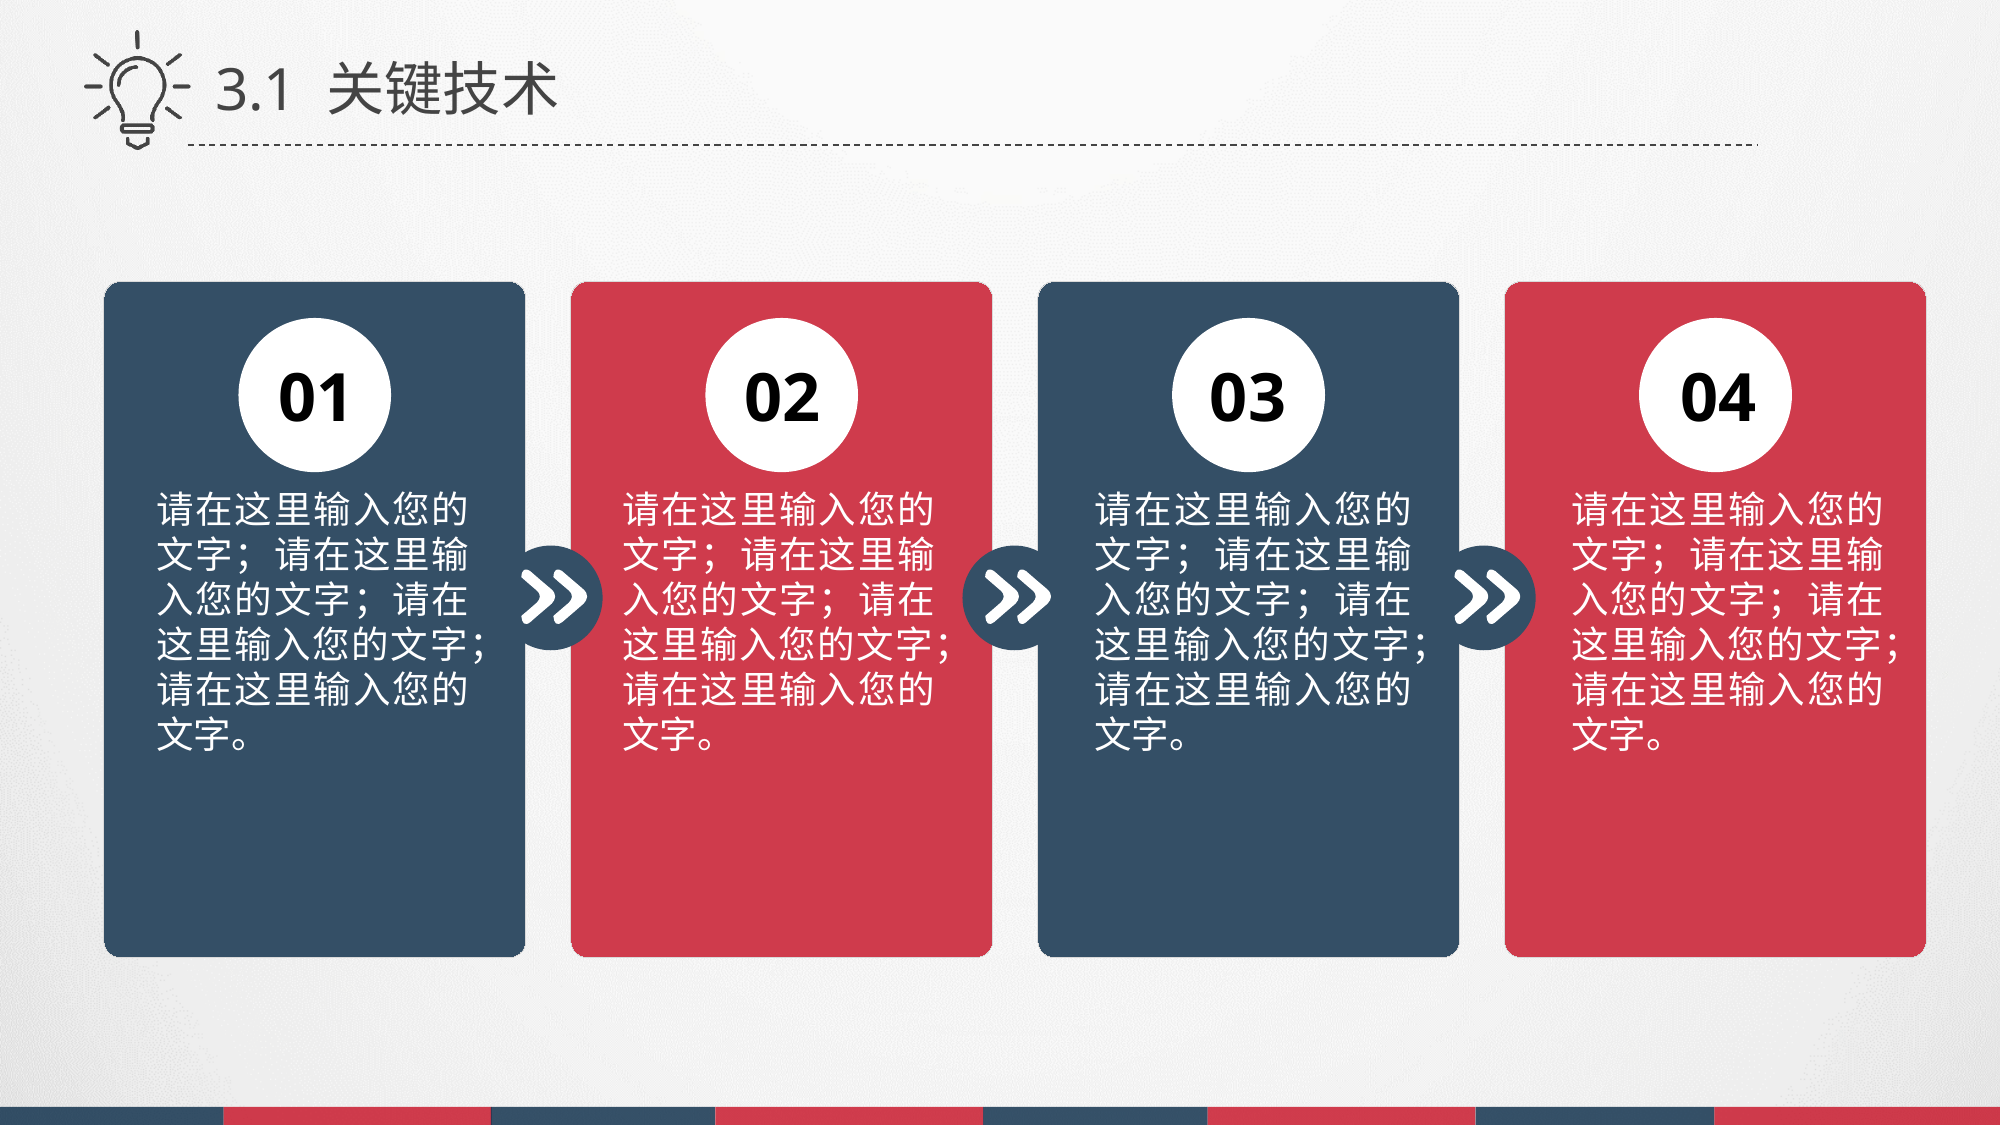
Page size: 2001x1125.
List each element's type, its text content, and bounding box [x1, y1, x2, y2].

text_box [1504, 281, 1927, 958]
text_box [498, 545, 603, 651]
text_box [238, 317, 392, 473]
text_box 3.1 关键技术 [215, 51, 814, 122]
picture [0, 0, 2000, 1106]
text_box [103, 281, 526, 958]
text_box [570, 281, 993, 958]
text_box [1037, 281, 1460, 958]
text_box 请在这里输入您的文字；请在这里输入您的文字；请在这里输入您的文字；请在这里输入您的文字。 [1079, 478, 1427, 764]
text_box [1172, 317, 1325, 473]
text_box 请在这里输入您的文字；请在这里输入您的文字；请在这里输入您的文字；请在这里输入您的文字。 [607, 478, 950, 764]
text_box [1639, 317, 1792, 473]
text_box 请在这里输入您的文字；请在这里输入您的文字；请在这里输入您的文字；请在这里输入您的文字。 [141, 478, 485, 764]
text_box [962, 545, 1067, 651]
text_box 请在这里输入您的文字；请在这里输入您的文字；请在这里输入您的文字；请在这里输入您的文字。 [1556, 478, 1900, 764]
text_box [705, 317, 858, 473]
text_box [1431, 545, 1536, 651]
